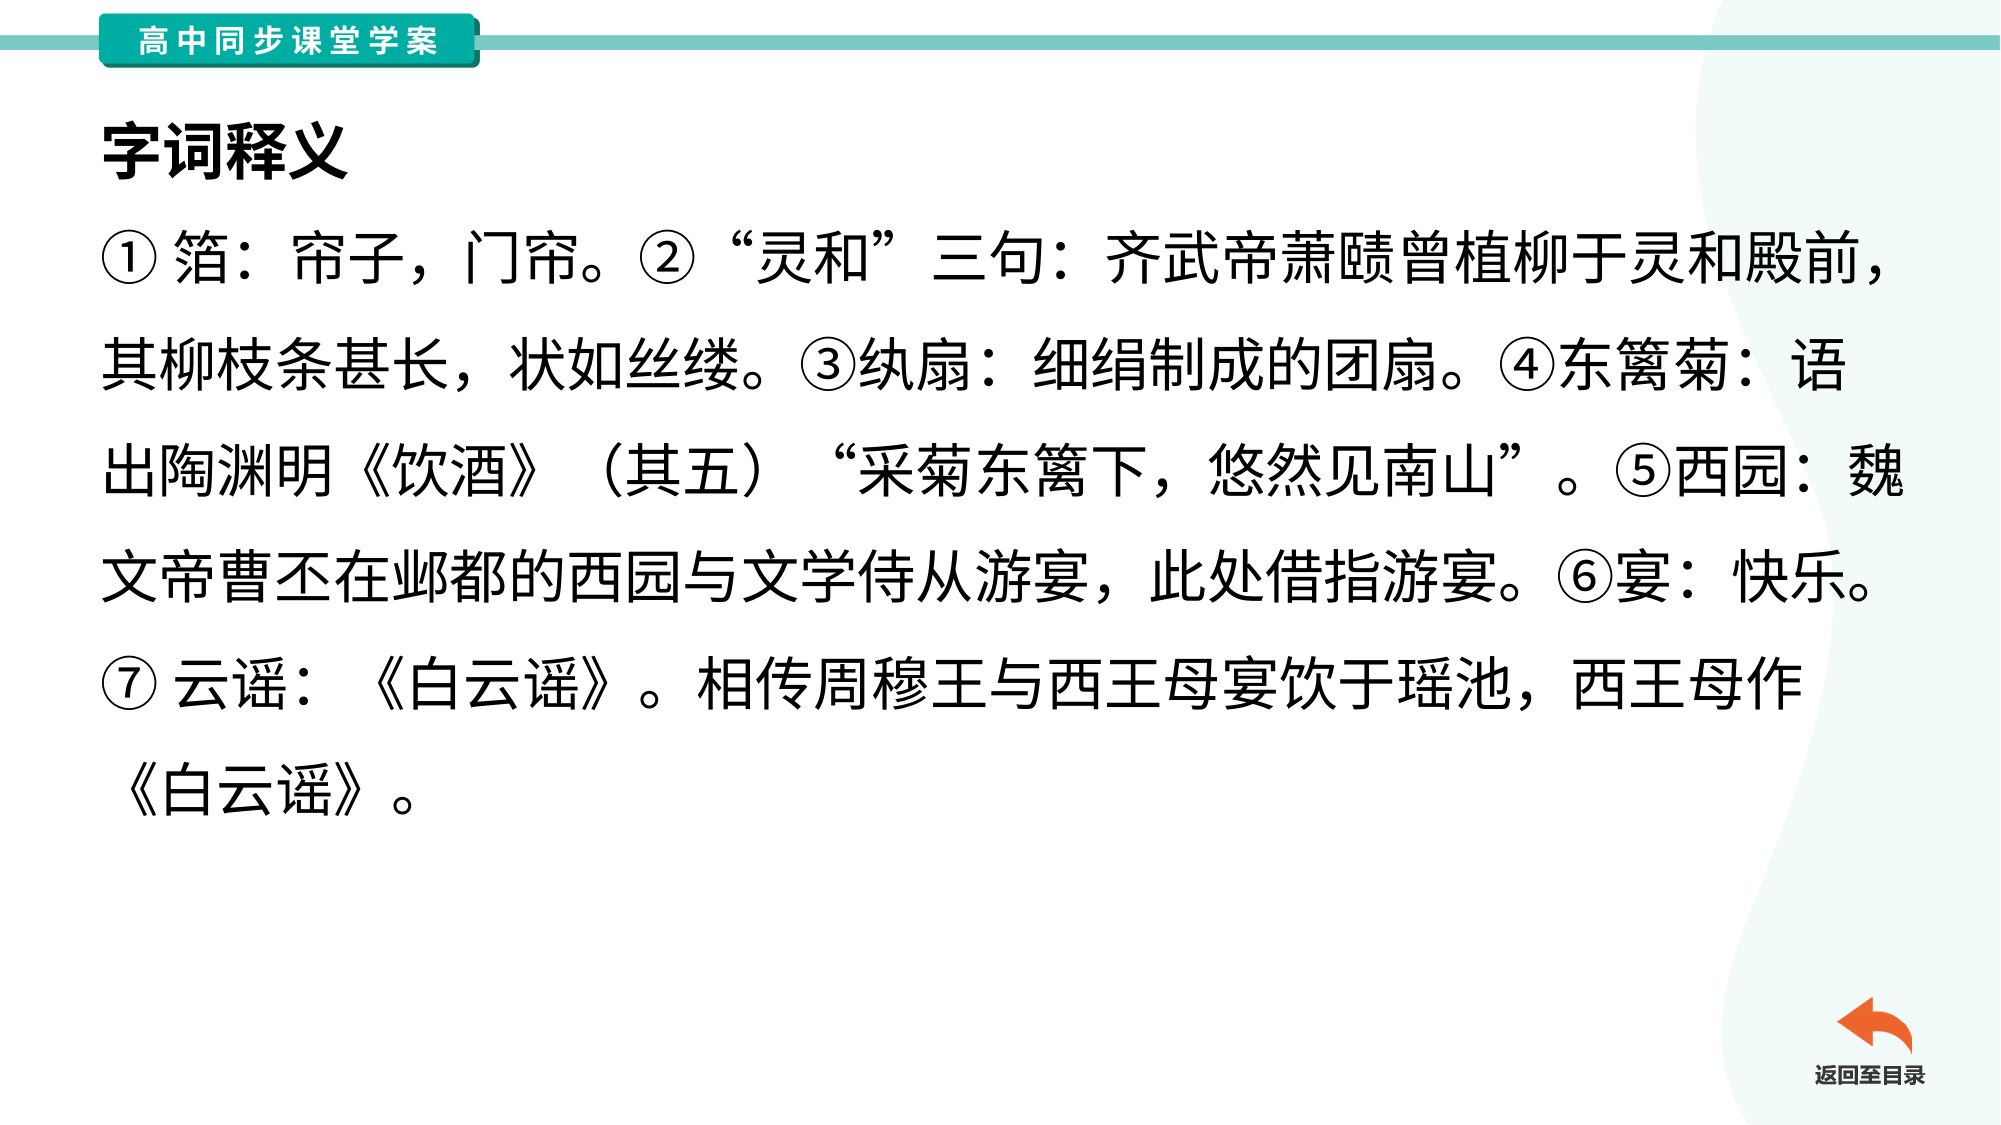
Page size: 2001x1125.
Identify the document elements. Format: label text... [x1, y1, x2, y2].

text_box 字词释义 [100, 76, 1899, 185]
text_box ①箔：帘子，门帘。②“灵和”三句：齐武帝萧赜曾植柳于灵和殿前， 其柳枝条甚长，状如丝缕。③纨扇：细绢制成的团扇。④东篱菊：语 出陶渊明《饮酒》（其五）“采菊东篱下，悠然见南山”。⑤西园：魏 文帝曹丕在邺都的西园与文学侍从游宴，此处借指游宴。⑥宴：快乐。 ⑦云谣：《白云谣》。相传周穆王与西王母宴饮于瑶池，西王母作 《白云谣》。 [100, 185, 1899, 823]
picture [0, 0, 2000, 1125]
